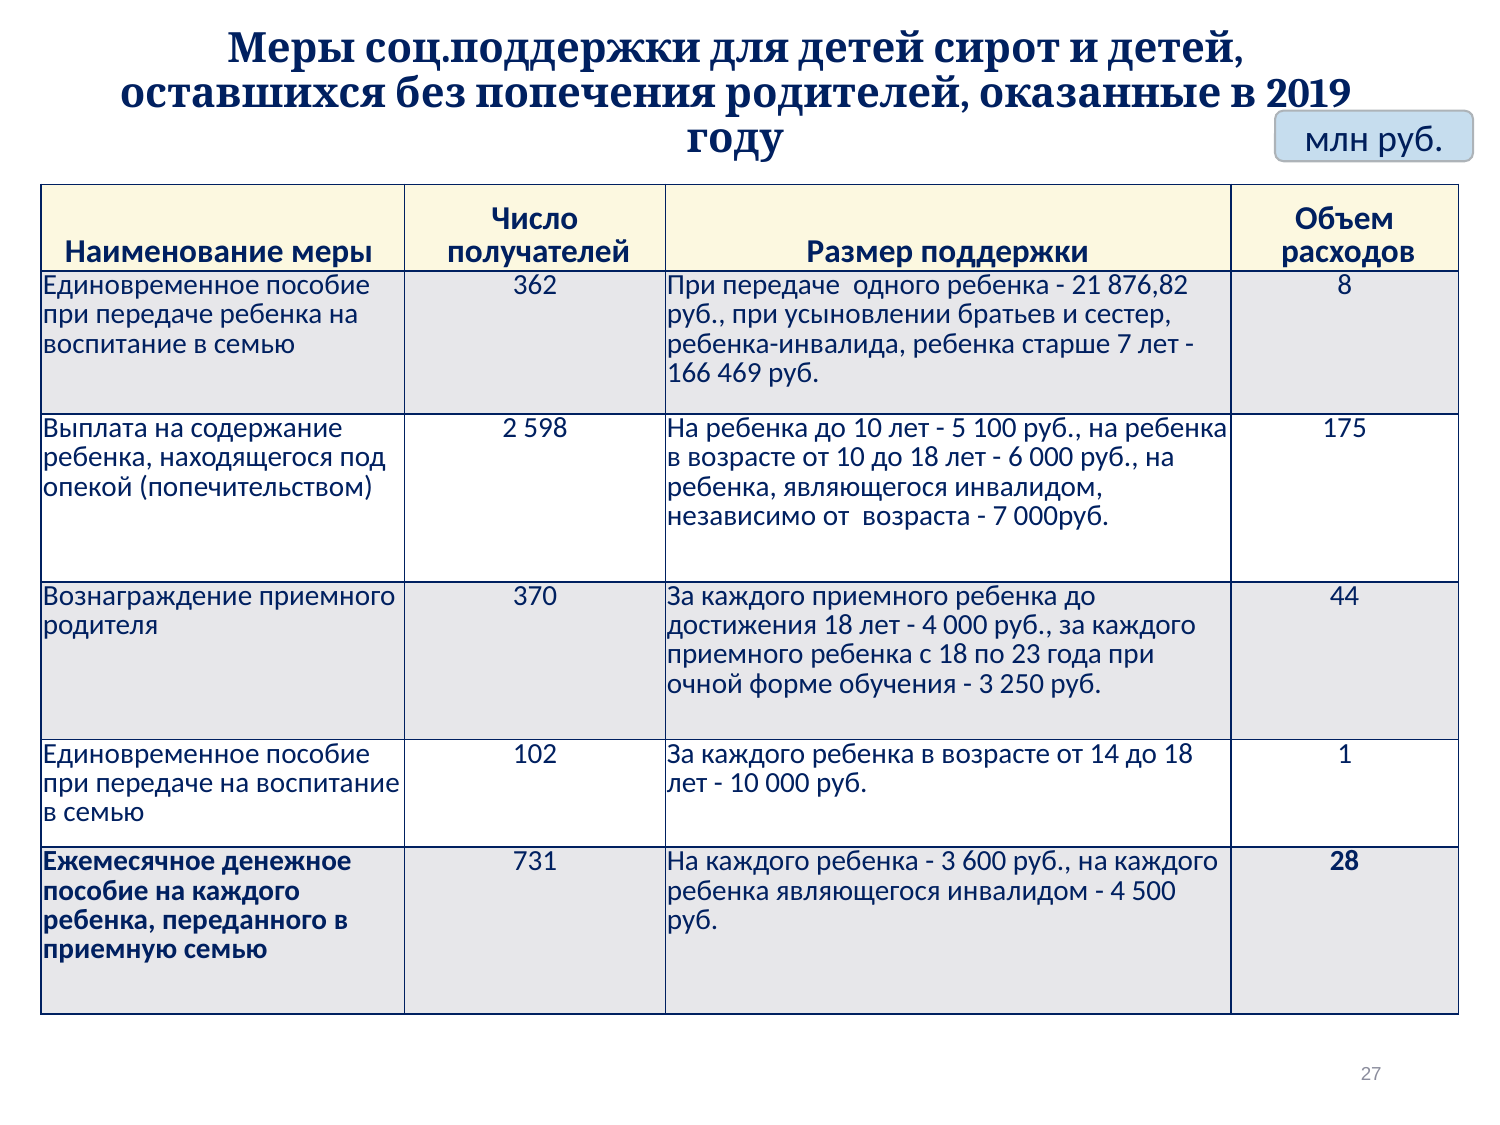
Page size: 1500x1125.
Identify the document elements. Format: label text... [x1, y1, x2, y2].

table_cell Ежемесячное денежное пособие на каждого ребенка, переданного в приемную семью [42, 848, 404, 1013]
text_box млн руб. [1273, 109, 1475, 163]
table_cell 44 [1232, 583, 1458, 739]
table_cell 1 [1232, 740, 1458, 846]
table_cell На каждого ребенка - 3 600 руб., на каждого ребенка являющегося инвалидом - 4 500 руб. [666, 848, 1230, 1013]
table_cell Выплата на содержание ребенка, находящегося под опекой (попечительством) [42, 415, 404, 581]
table_cell 8 [1232, 272, 1458, 413]
table_cell 28 [1232, 848, 1458, 1013]
table_cell 102 [405, 740, 665, 846]
table_header Размер поддержки [666, 185, 1230, 270]
table_cell За каждого приемного ребенка до достижения 18 лет - 4 000 руб., за каждого приемного ребенка с 18 по 23 года при очной форме обучения - 3 250 руб. [666, 583, 1230, 739]
table_header Объем расходов [1232, 185, 1458, 270]
table_header Наименование меры [42, 185, 404, 270]
table_cell 362 [405, 272, 665, 413]
table_cell 370 [405, 583, 665, 739]
table_cell На ребенка до 10 лет - 5 100 руб., на ребенка в возрасте от 10 до 18 лет - 6 000 руб., на ребенка, являющегося инвалидом, независимо от возраста - 7 000руб. [666, 415, 1230, 581]
title Меры соц.поддержки для детей сирот и детей, оставшихся без попечения родителей, оказанные в 2019 году [88, 0, 1383, 144]
table_cell За каждого ребенка в возрасте от 14 до 18 лет - 10 000 руб. [666, 740, 1230, 846]
table_cell 2 598 [405, 415, 665, 581]
table_cell При передаче одного ребенка - 21 876,82 руб., при усыновлении братьев и сестер, ребенка-инвалида, ребенка старше 7 лет - 166 469 руб. [666, 272, 1230, 413]
table_cell 731 [405, 848, 665, 1013]
table_cell Вознаграждение приемного родителя [42, 583, 404, 739]
table_cell Единовременное пособие при передаче ребенка на воспитание в семью [42, 272, 404, 413]
table_header Число получателей [405, 185, 665, 270]
table_cell Единовременное пособие при передаче на воспитание в семью [42, 740, 404, 846]
table_cell 175 [1232, 415, 1458, 581]
slide_number 27 [1059, 1042, 1397, 1103]
